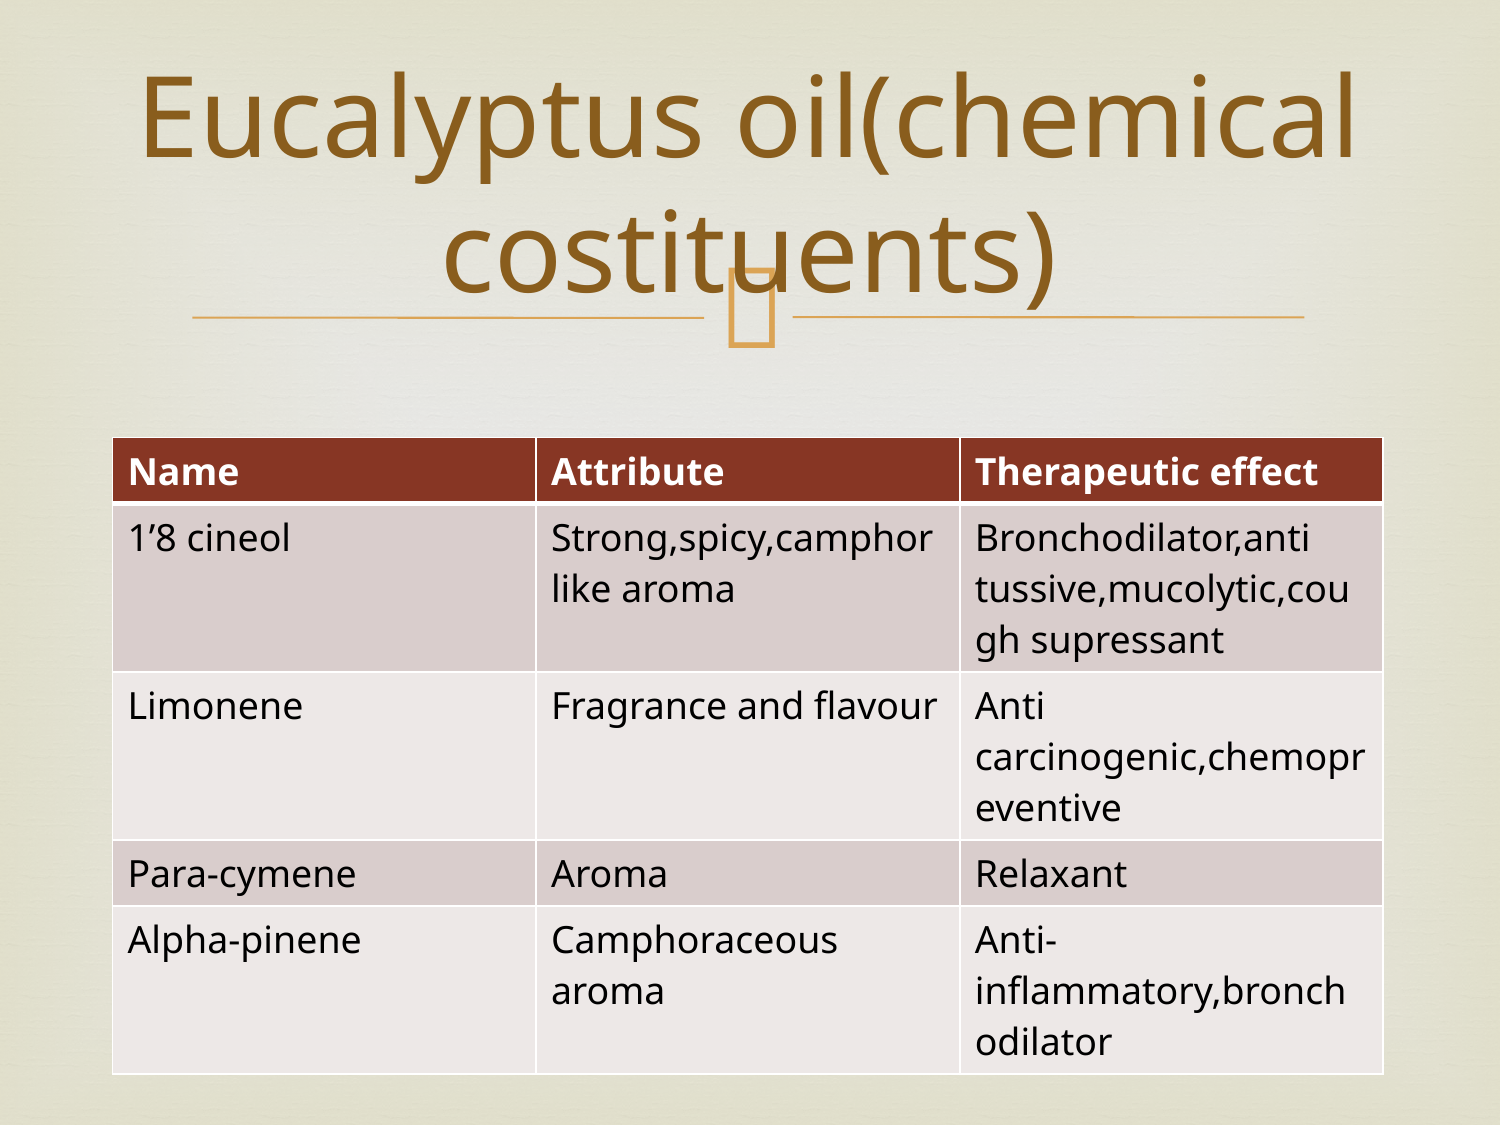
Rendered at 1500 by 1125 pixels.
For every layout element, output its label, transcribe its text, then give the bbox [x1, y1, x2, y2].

table_header Name [113, 438, 535, 501]
table_cell 1’8 cineol [113, 506, 535, 671]
table_cell Limonene [113, 673, 535, 839]
table_header Attribute [537, 438, 959, 501]
table_cell Para-cymene [113, 841, 535, 905]
table_header Therapeutic effect [961, 438, 1382, 501]
table_cell Bronchodilator,anti tussive,mucolytic,cough supressant [961, 506, 1382, 671]
table_cell Anti carcinogenic,chemopreventive [961, 673, 1382, 839]
title Eucalyptus oil(chemical costituents) [112, 93, 1386, 267]
table_cell Strong,spicy,camphor like aroma [537, 506, 959, 671]
table_cell Fragrance and flavour [537, 673, 959, 839]
table_cell Camphoraceous aroma [537, 907, 959, 1073]
table_cell Aroma [537, 841, 959, 905]
table_cell Relaxant [961, 841, 1382, 905]
table_cell Alpha-pinene [113, 907, 535, 1073]
table_cell Anti-inflammatory,bronchodilator [961, 907, 1382, 1073]
